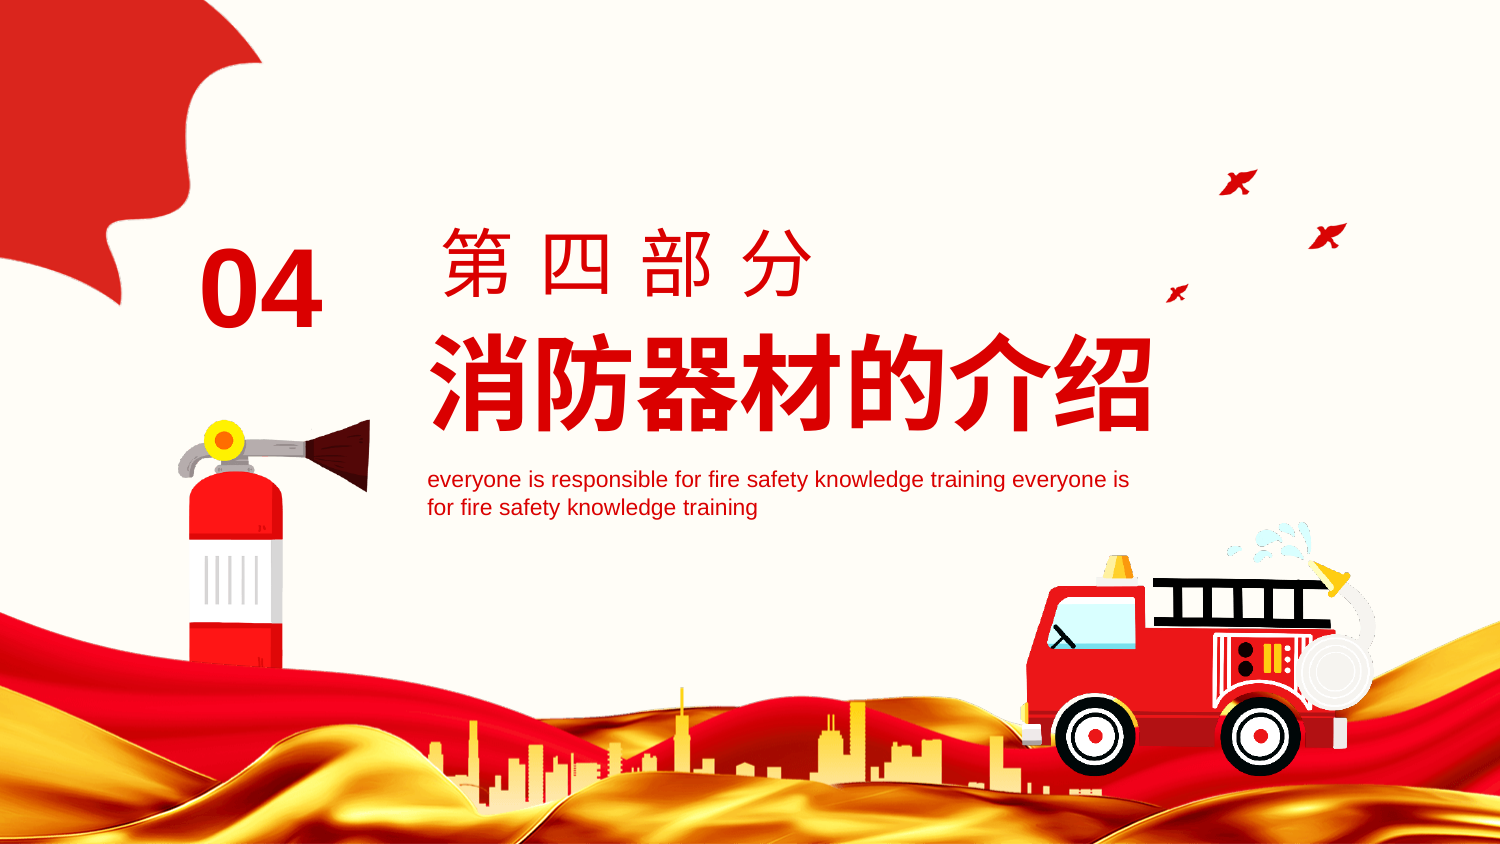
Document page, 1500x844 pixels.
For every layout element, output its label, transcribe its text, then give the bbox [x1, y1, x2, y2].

text_box 第四部分 [424, 209, 875, 314]
picture [1140, 145, 1350, 310]
picture [0, 0, 271, 322]
picture [0, 381, 1500, 844]
text_box everyone is responsible for fire safety knowledge training everyone is for fire safety knowledge training [412, 457, 1163, 527]
text_box 04 [171, 207, 350, 358]
text_box 消防器材的介绍 [412, 311, 1188, 452]
